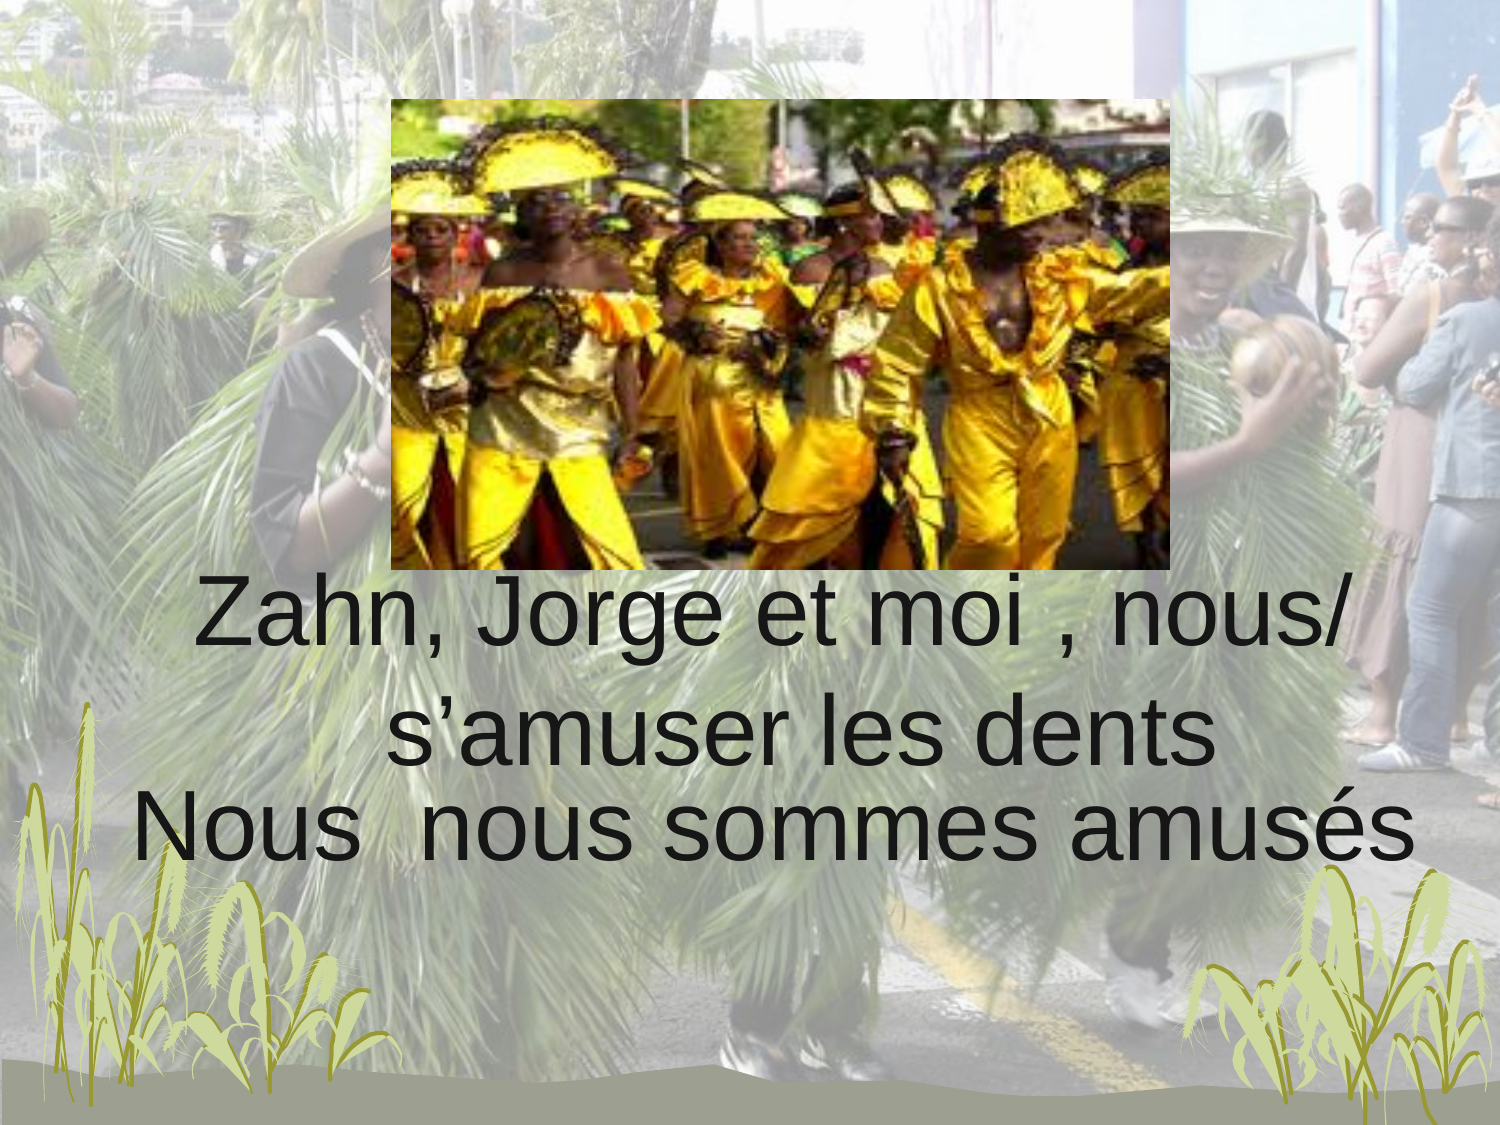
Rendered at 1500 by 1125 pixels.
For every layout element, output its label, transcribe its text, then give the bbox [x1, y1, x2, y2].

picture [391, 99, 1170, 570]
list Zahn, Jorge et moi , nous/ s’amuser les dents [79, 537, 1469, 738]
title #7 [112, 68, 1388, 257]
text_box Nous nous sommes amusés [80, 753, 1468, 986]
